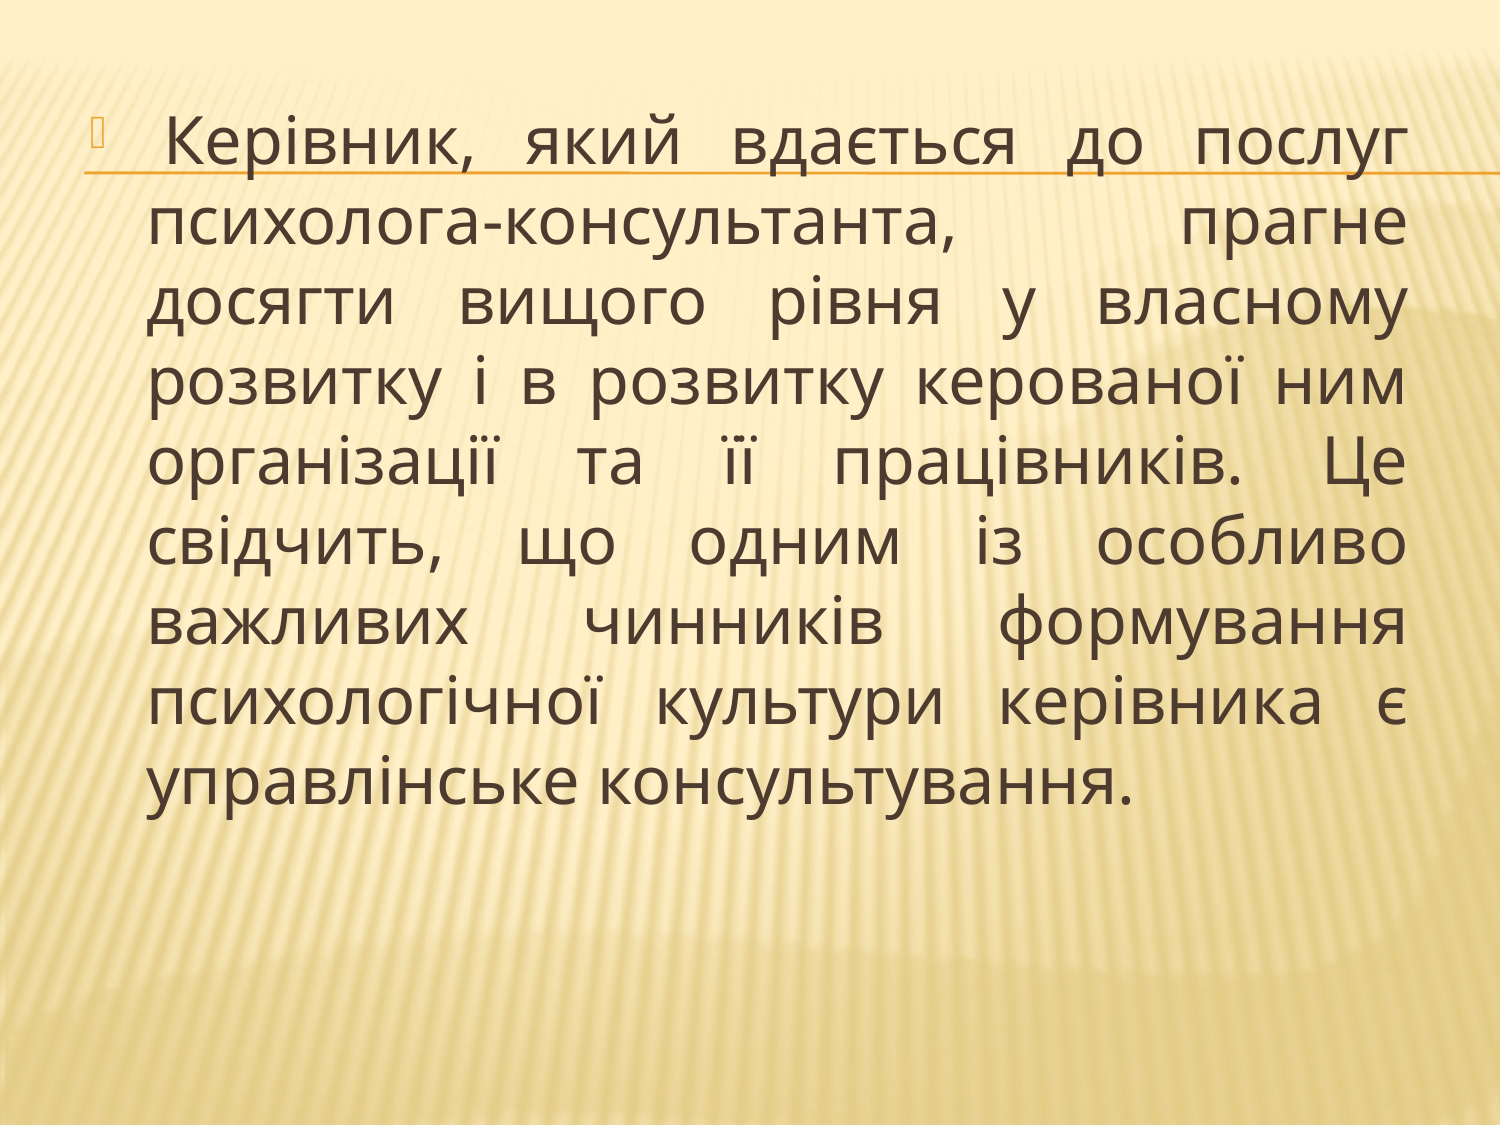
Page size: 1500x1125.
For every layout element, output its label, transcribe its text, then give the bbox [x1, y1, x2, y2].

list Керівник, який вдається до послуг психолога-консультанта, прагне досягти вищого рівня у власному розвитку і в розвитку керованої ним організації та її працівників. Це свідчить, що одним із особливо важливих чинників формування психологічної культури керівника є управлінське консультування. [75, 90, 1425, 1038]
